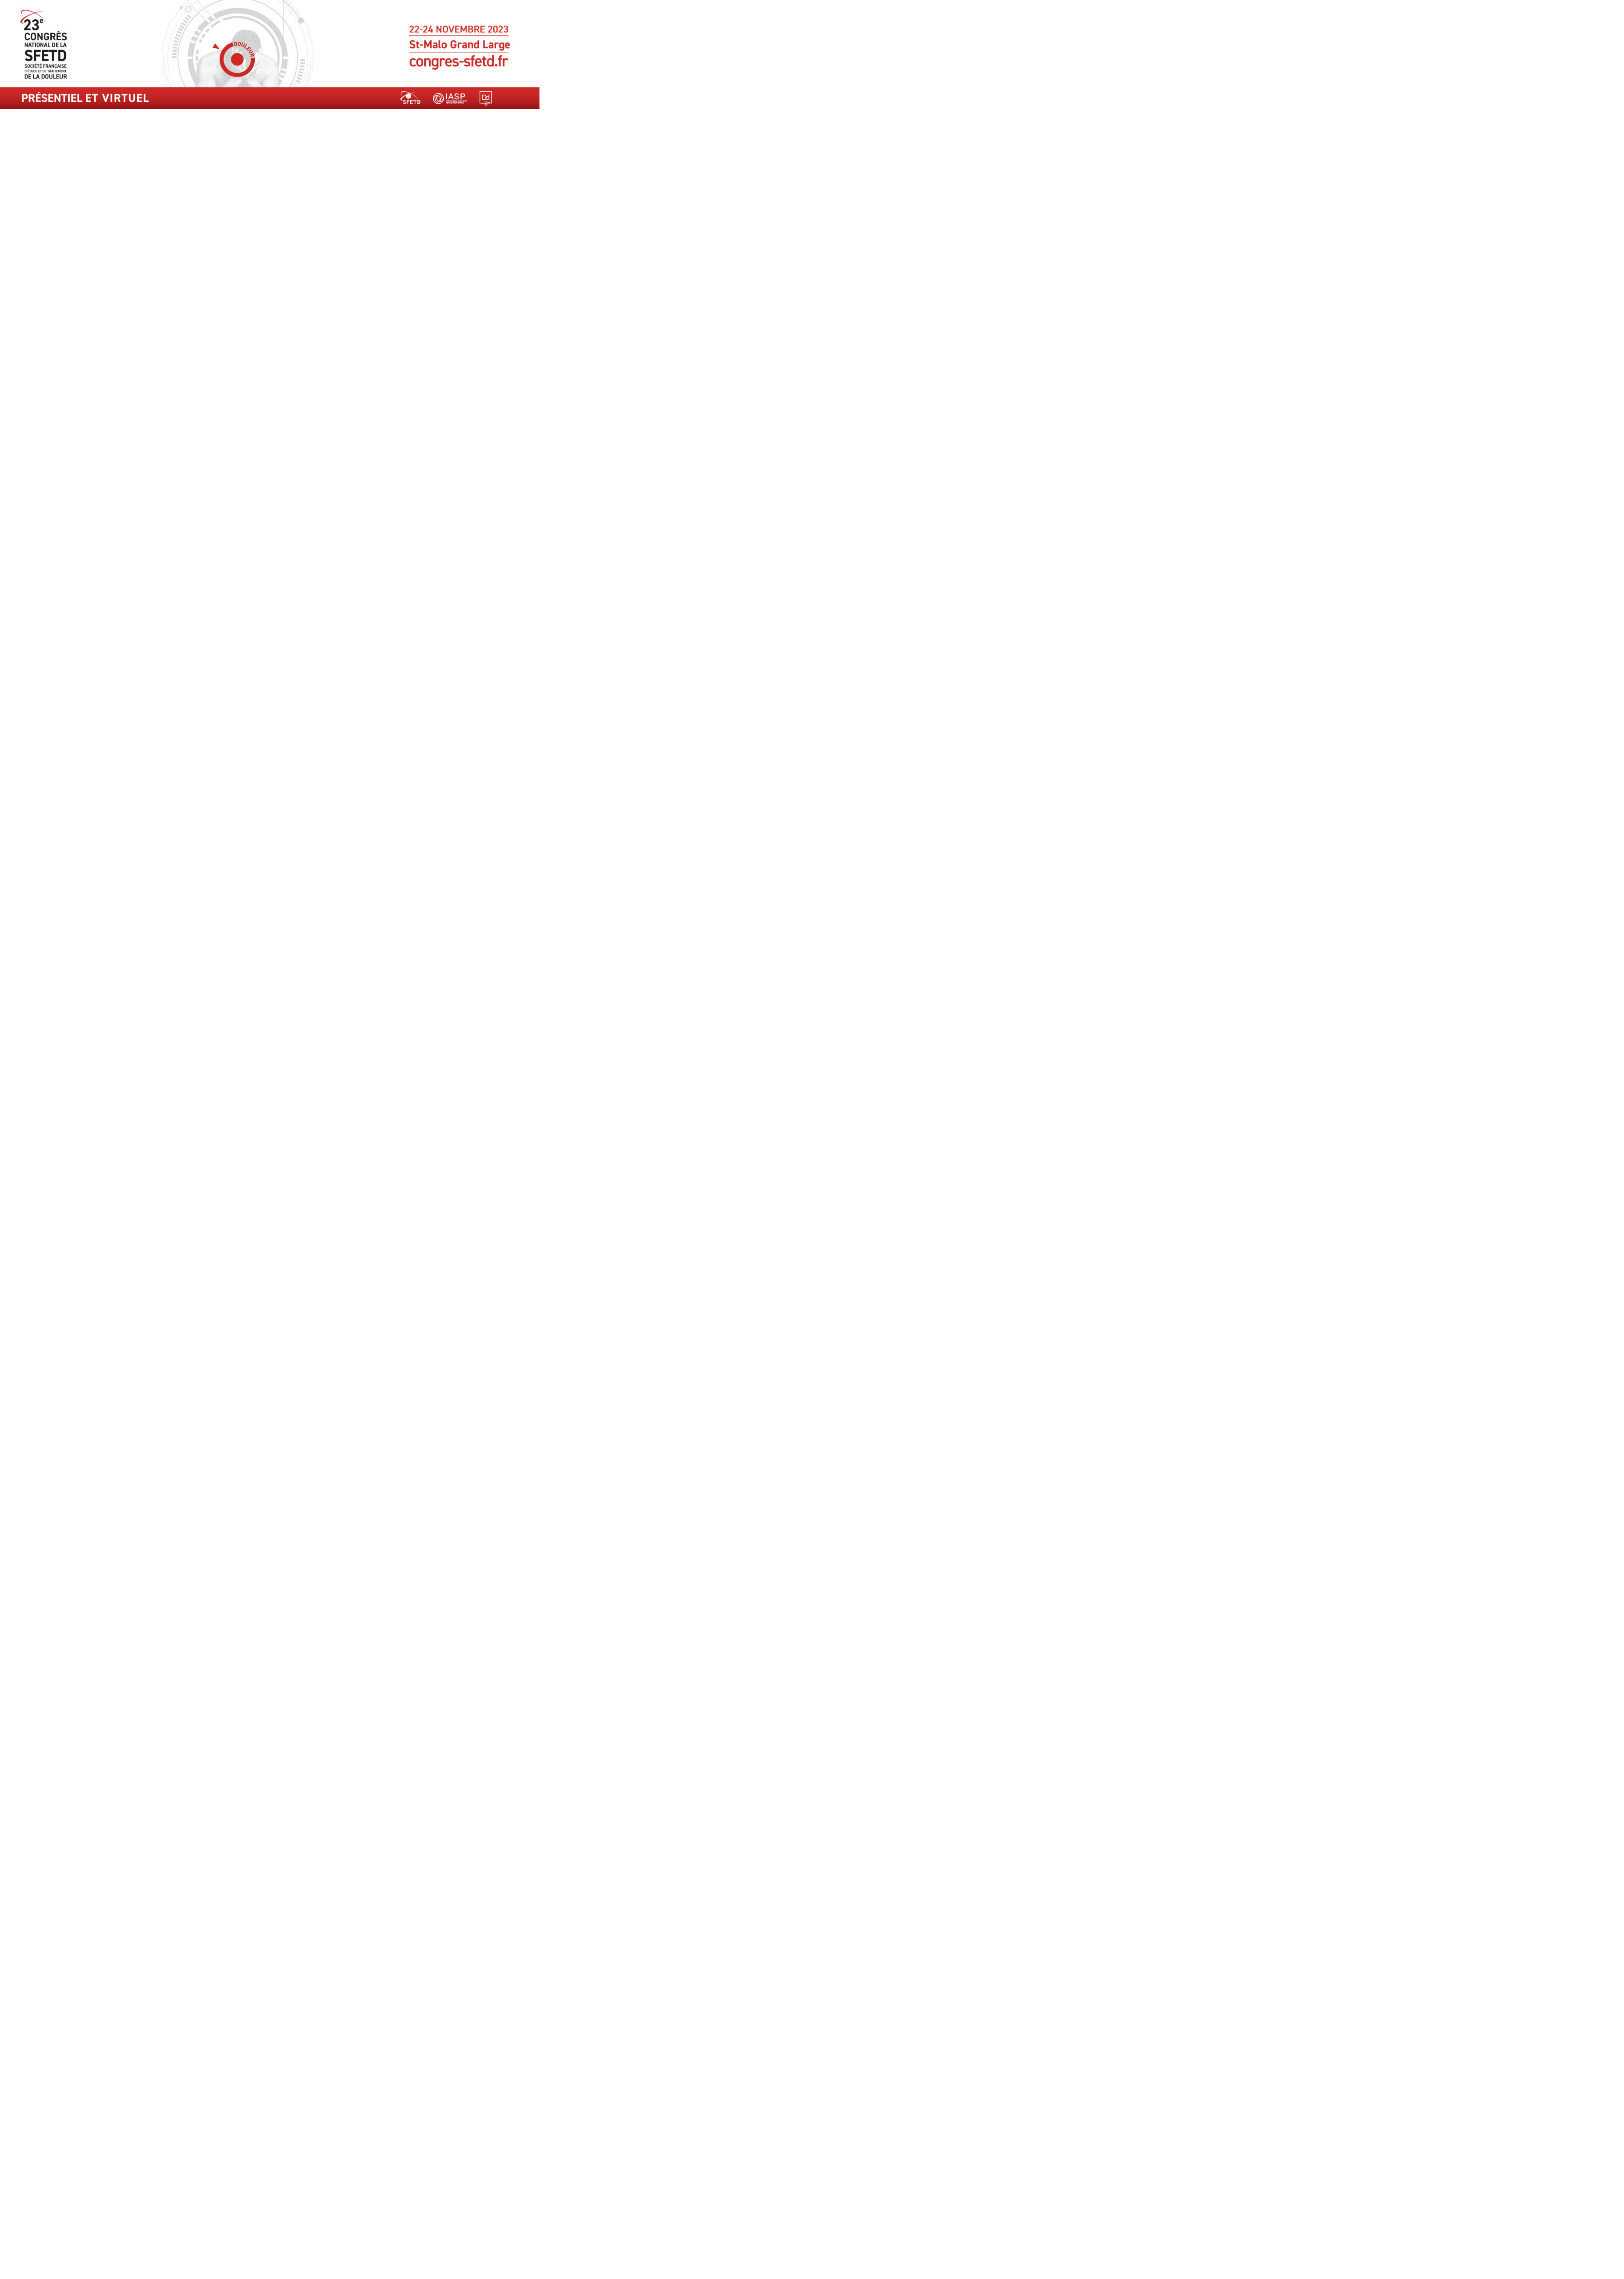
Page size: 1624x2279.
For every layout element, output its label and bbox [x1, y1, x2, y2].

picture [0, 0, 539, 109]
